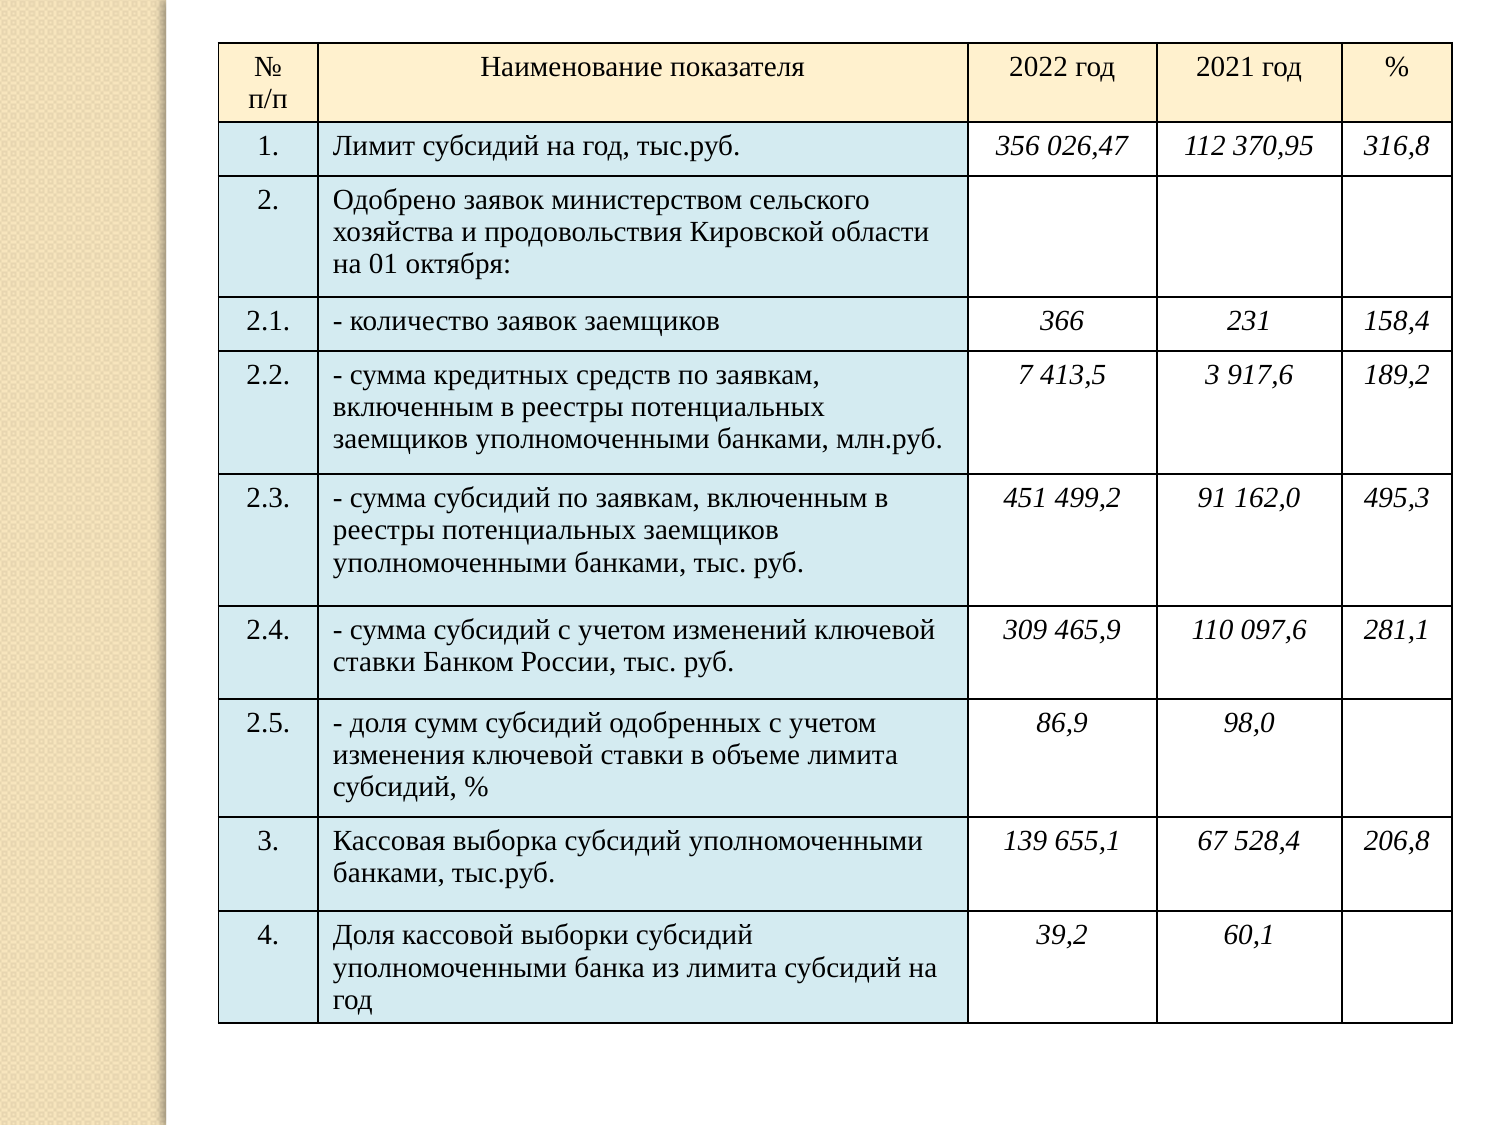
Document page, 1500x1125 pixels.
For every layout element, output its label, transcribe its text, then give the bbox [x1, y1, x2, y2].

table_cell - количество заявок заемщиков [319, 298, 967, 350]
table_header Наименование показателя [319, 44, 967, 121]
table_cell 2. [219, 177, 317, 296]
table_cell 4. [219, 912, 317, 1022]
table_cell 366 [969, 298, 1156, 350]
table_cell 7 413,5 [969, 352, 1156, 473]
table_cell [1343, 177, 1451, 296]
table_cell [969, 177, 1156, 296]
table_cell 2.2. [219, 352, 317, 473]
table_cell Одобрено заявок министерством сельского хозяйства и продовольствия Кировской области на 01 октября: [319, 177, 967, 296]
table_cell 451 499,2 [969, 475, 1156, 605]
table_cell 2.1. [219, 298, 317, 350]
table_header № п/п [219, 44, 317, 121]
table_cell 39,2 [969, 912, 1156, 1022]
table_cell 231 [1158, 298, 1341, 350]
table_cell 356 026,47 [969, 123, 1156, 175]
table_header % [1343, 44, 1451, 121]
table_cell [1158, 177, 1341, 296]
table_header 2021 год [1158, 44, 1341, 121]
table_cell 3. [219, 818, 317, 910]
table_cell 316,8 [1343, 123, 1451, 175]
table_header 2022 год [969, 44, 1156, 121]
table_cell 2.4. [219, 607, 317, 698]
table_cell - сумма субсидий с учетом изменений ключевой ставки Банком России, тыс. руб. [319, 607, 967, 698]
table_cell - сумма кредитных средств по заявкам, включенным в реестры потенциальных заемщиков уполномоченными банками, млн.руб. [319, 352, 967, 473]
table_cell 495,3 [1343, 475, 1451, 605]
table_cell 139 655,1 [969, 818, 1156, 910]
table_cell 60,1 [1158, 912, 1341, 1022]
table_cell 206,8 [1343, 818, 1451, 910]
table_cell 2.5. [219, 700, 317, 816]
table_cell 3 917,6 [1158, 352, 1341, 473]
table_cell Лимит субсидий на год, тыс.руб. [319, 123, 967, 175]
table_cell 1. [219, 123, 317, 175]
table_cell [1343, 700, 1451, 816]
table_cell [1343, 912, 1451, 1022]
table_cell Кассовая выборка субсидий уполномоченными банками, тыс.руб. [319, 818, 967, 910]
table_cell 110 097,6 [1158, 607, 1341, 698]
table_cell 67 528,4 [1158, 818, 1341, 910]
table_cell - доля сумм субсидий одобренных с учетом изменения ключевой ставки в объеме лимита субсидий, % [319, 700, 967, 816]
table_cell 112 370,95 [1158, 123, 1341, 175]
table_cell 309 465,9 [969, 607, 1156, 698]
table_cell 86,9 [969, 700, 1156, 816]
table_cell - сумма субсидий по заявкам, включенным в реестры потенциальных заемщиков уполномоченными банками, тыс. руб. [319, 475, 967, 605]
table_cell 189,2 [1343, 352, 1451, 473]
table_cell 158,4 [1343, 298, 1451, 350]
table_cell 91 162,0 [1158, 475, 1341, 605]
table_cell Доля кассовой выборки субсидий уполномоченными банка из лимита субсидий на год [319, 912, 967, 1022]
table_cell 281,1 [1343, 607, 1451, 698]
table_cell 98,0 [1158, 700, 1341, 816]
table_cell 2.3. [219, 475, 317, 605]
